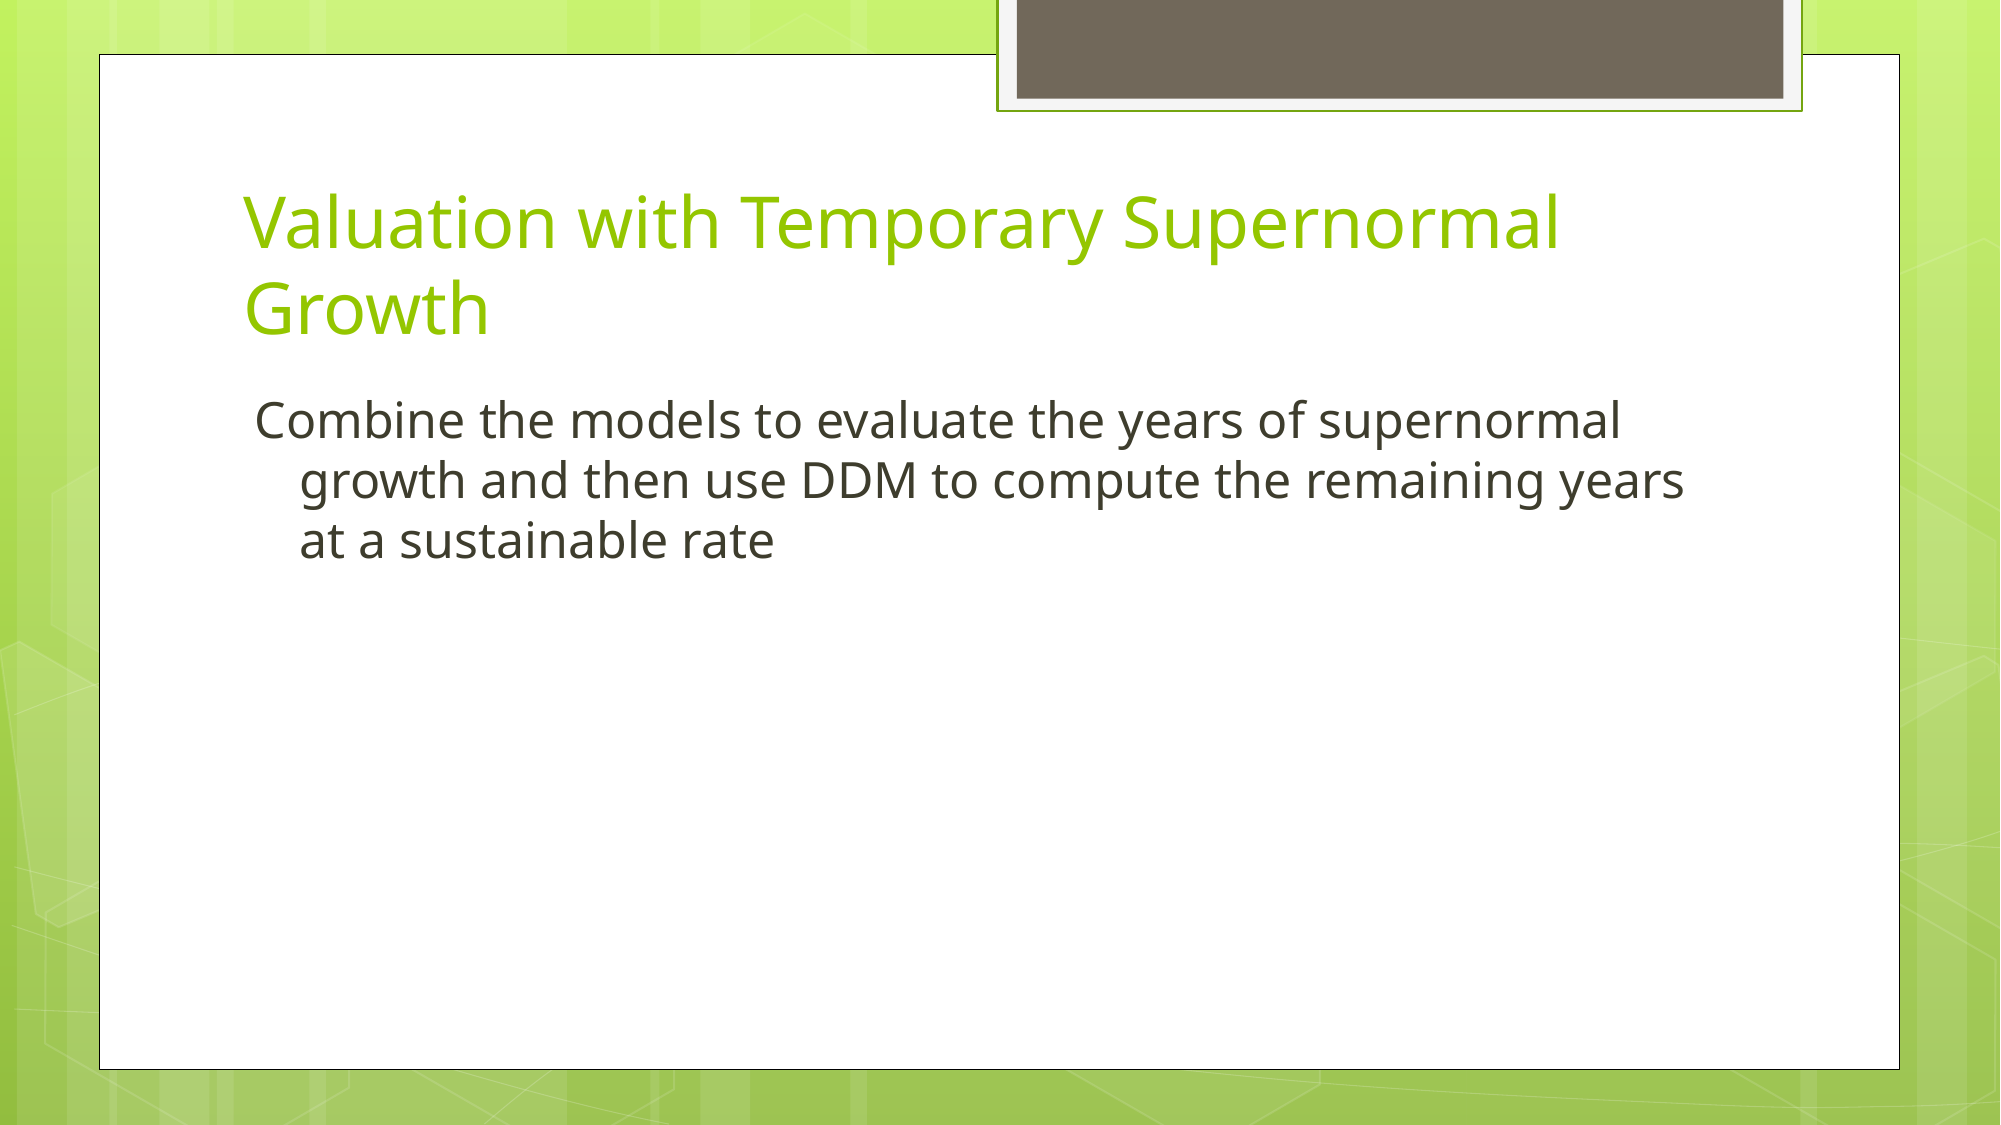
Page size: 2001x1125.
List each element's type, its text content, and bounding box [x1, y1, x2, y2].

list Combine the models to evaluate the years of supernormal growth and then use DDM to compute the remaining years at a sustainable rate [228, 381, 1711, 957]
title Valuation with Temporary Supernormal Growth [228, 168, 1765, 357]
